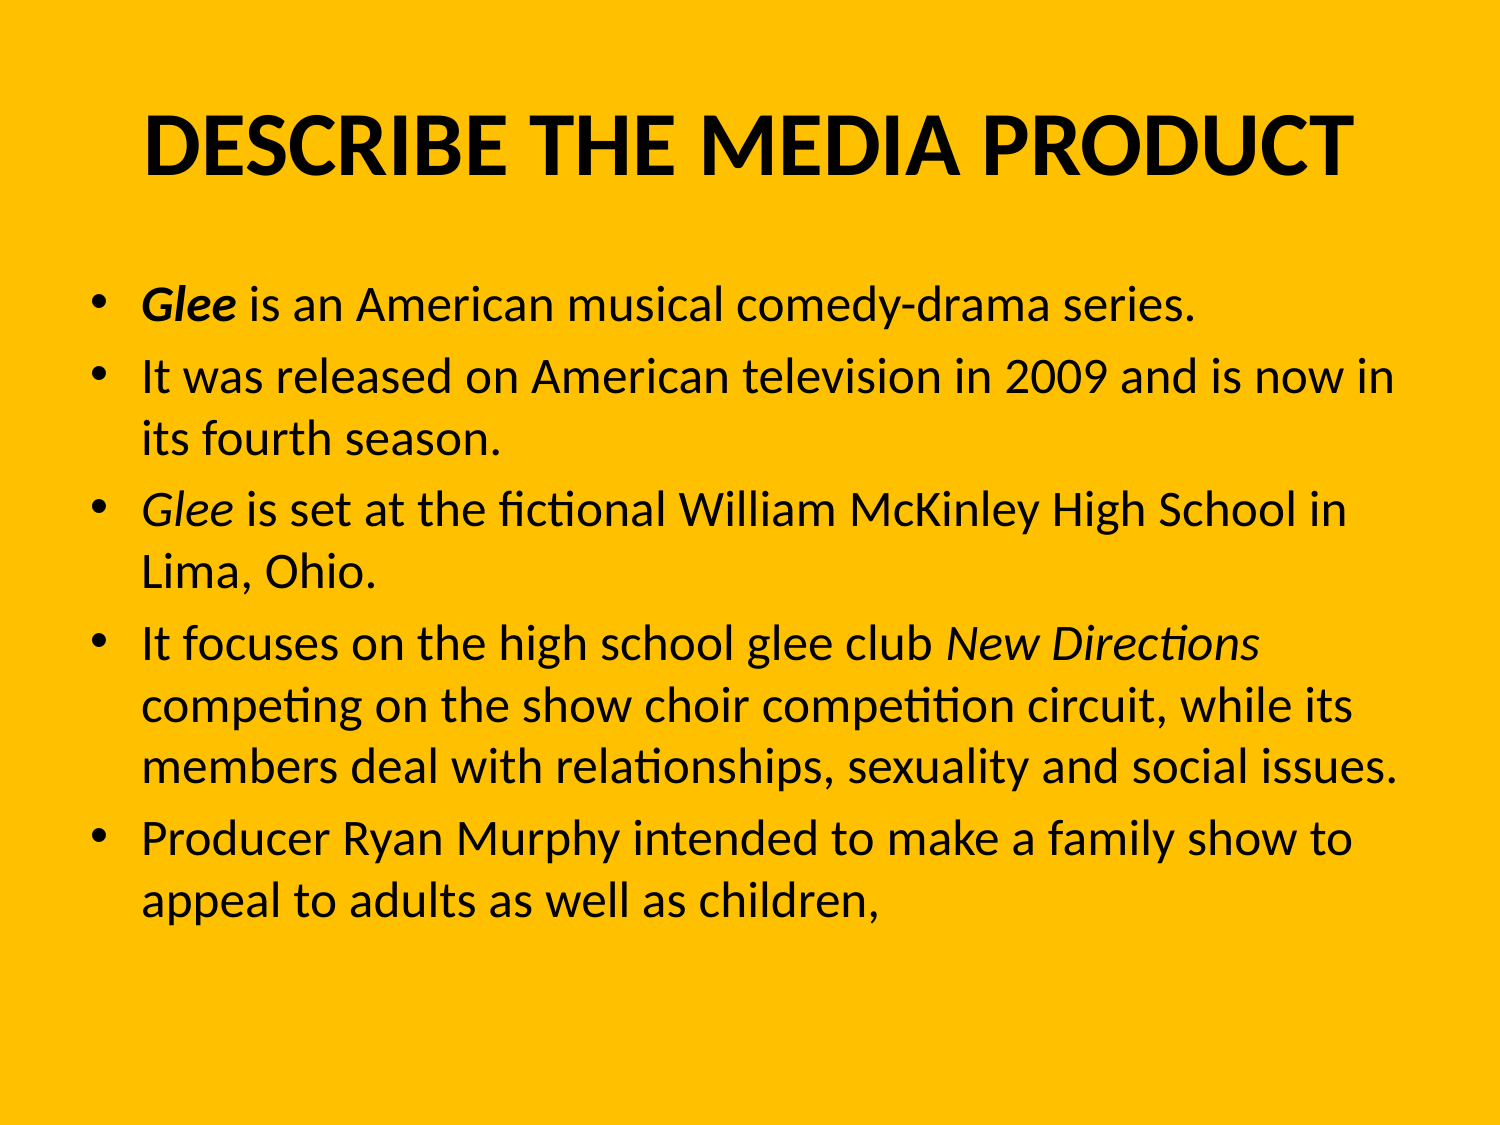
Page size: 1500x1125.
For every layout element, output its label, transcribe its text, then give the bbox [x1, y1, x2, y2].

list Glee is an American musical comedy-drama series. It was released on American television in 2009 and is now in its fourth season. Glee is set at the fictional William McKinley High School in Lima, Ohio. It focuses on the high school glee club New Directions competing on the show choir competition circuit, while its members deal with relationships, sexuality and social issues. Producer Ryan Murphy intended to make a family show to appeal to adults as well as children, [75, 262, 1425, 1005]
title DESCRIBE THE MEDIA PRODUCT [75, 45, 1425, 233]
